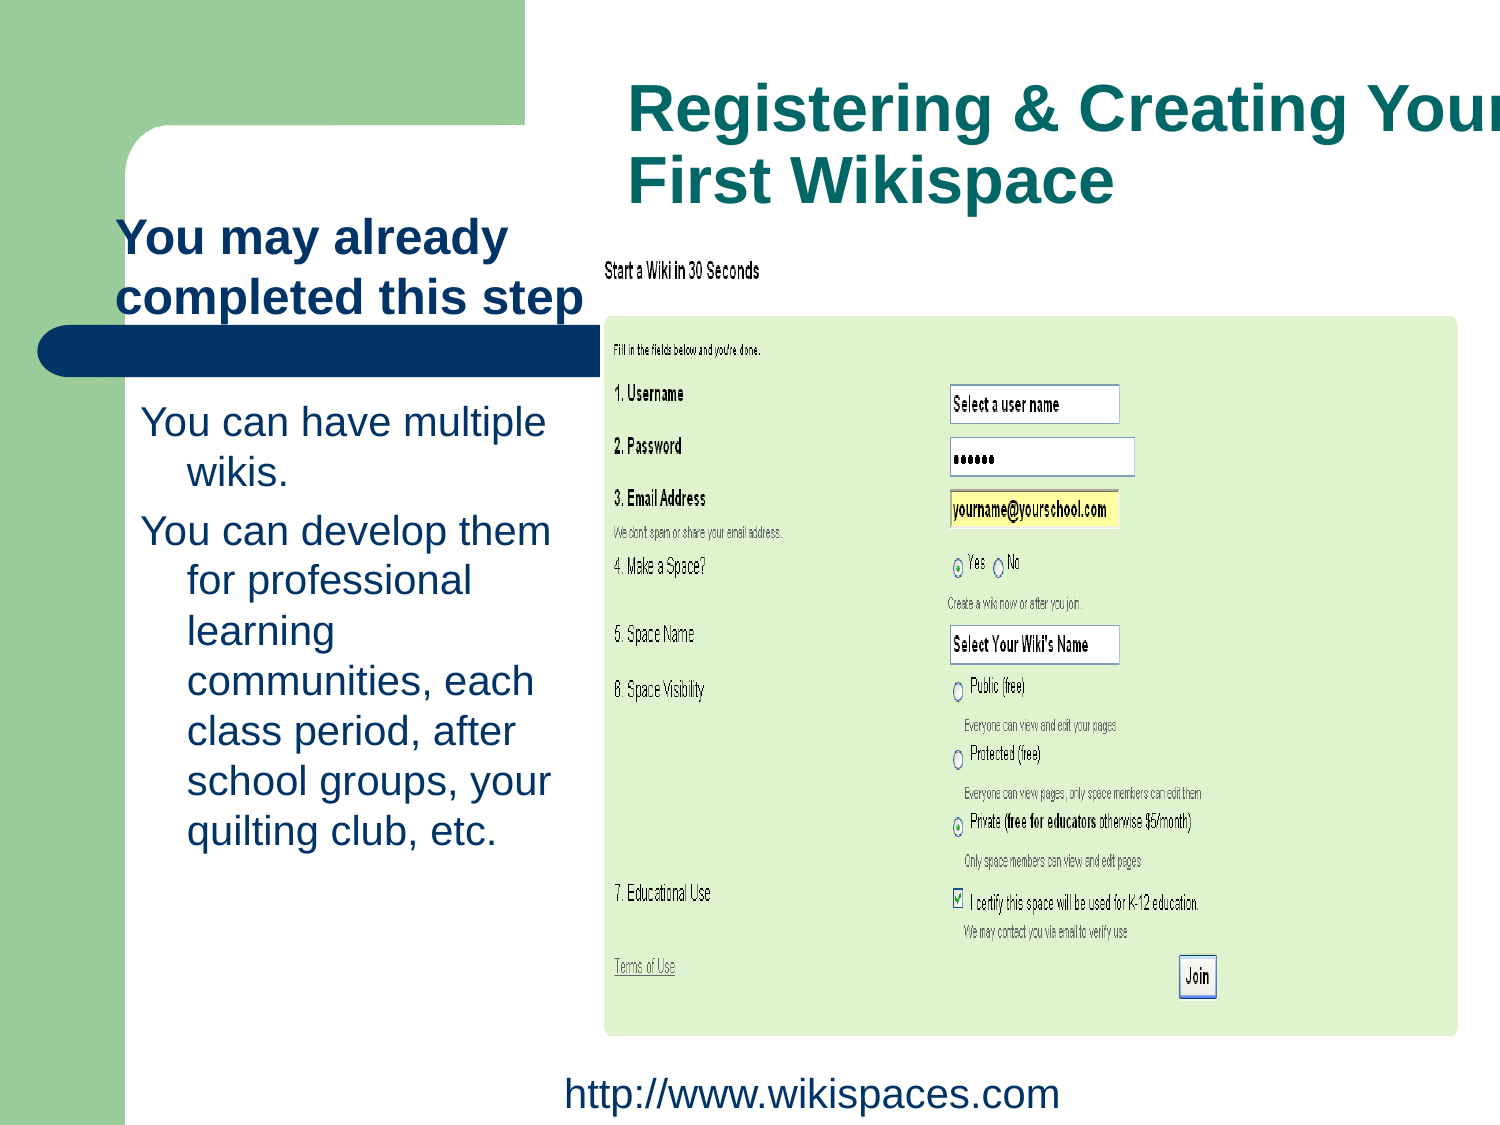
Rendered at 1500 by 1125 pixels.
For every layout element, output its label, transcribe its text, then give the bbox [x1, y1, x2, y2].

list You can have multiple wikis. You can develop them for professional learning communities, each class period, after school groups, your quilting club, etc. [49, 387, 588, 1063]
text_box http://www.wikispaces.com [125, 1059, 1500, 1125]
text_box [599, 249, 1463, 1044]
list You may already completed this step [99, 187, 626, 332]
title Registering & Creating Your First Wikispace [612, 37, 1500, 226]
